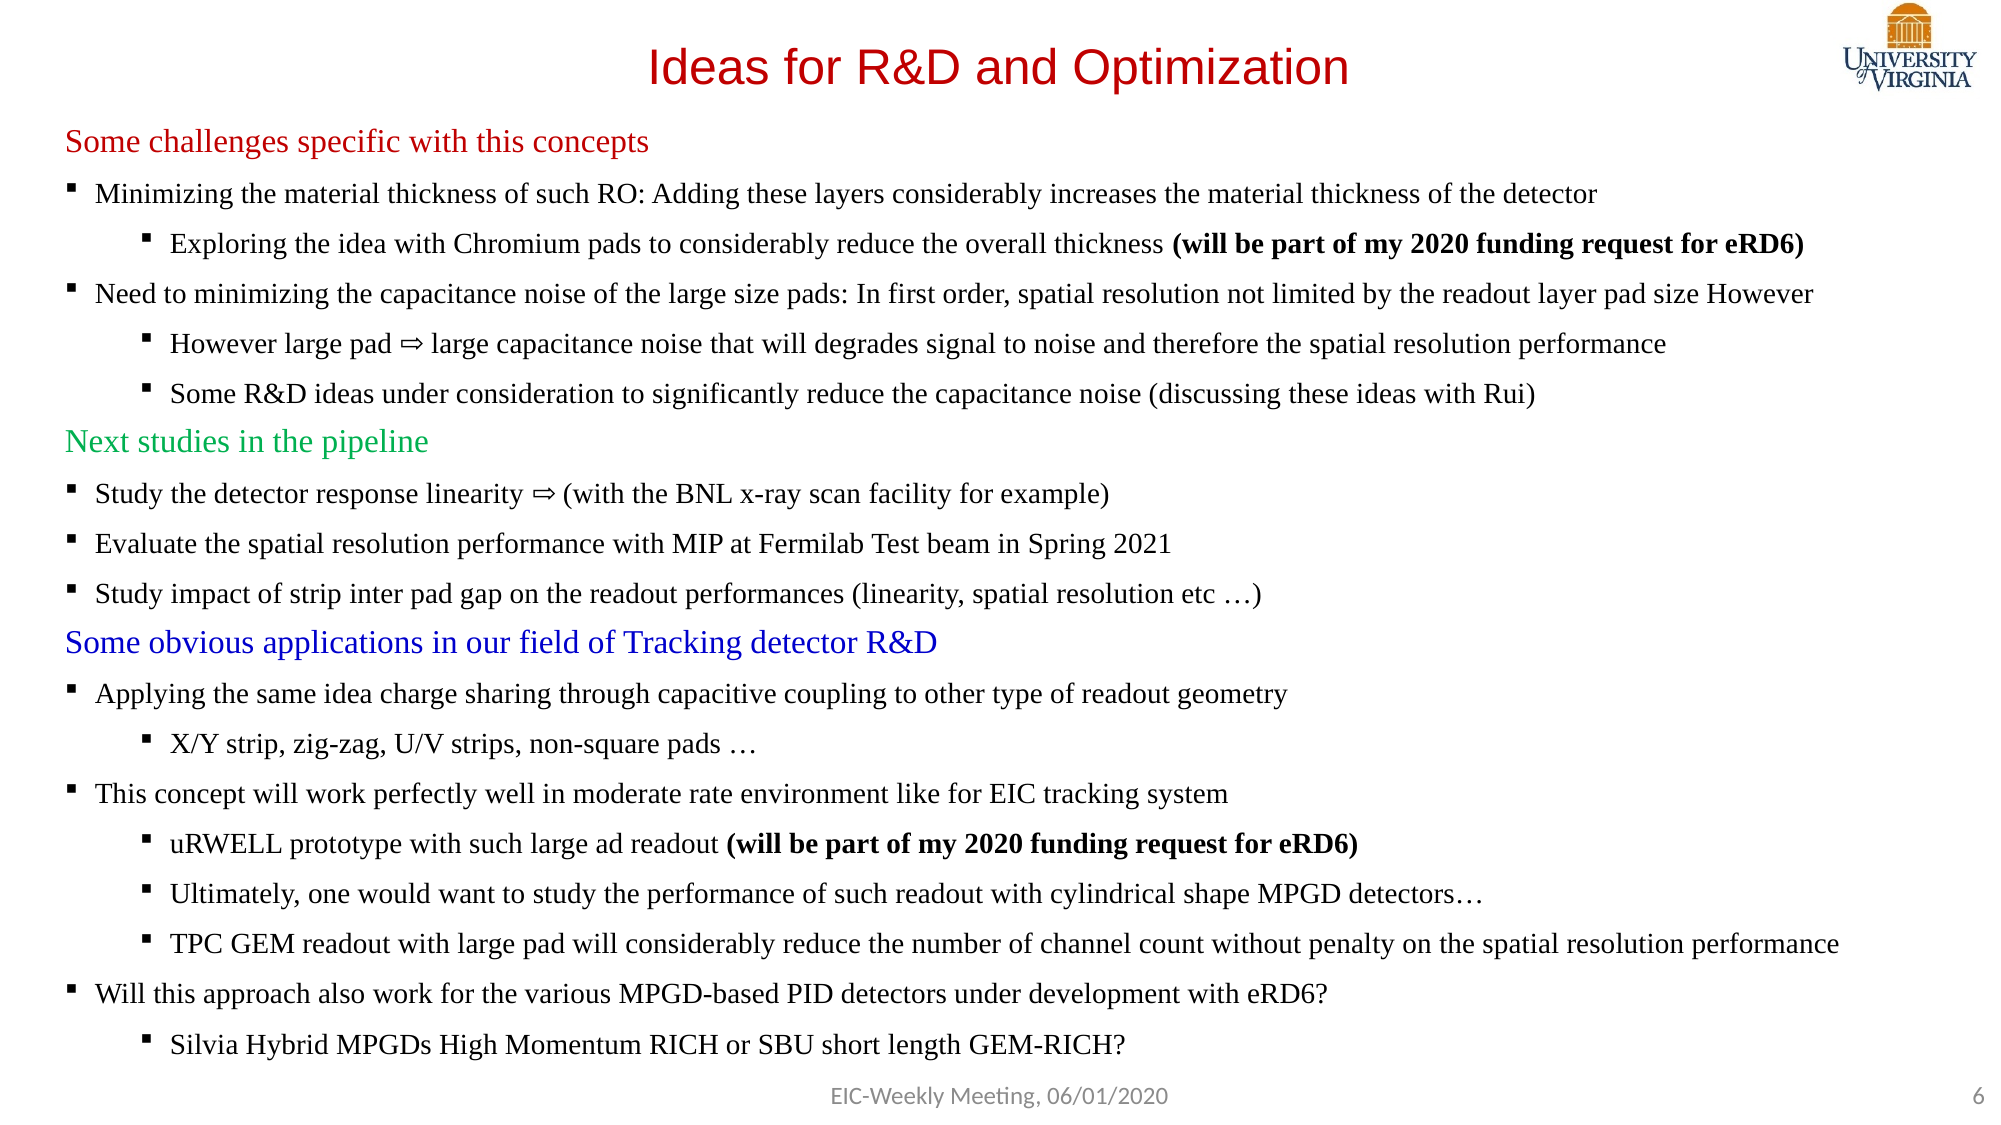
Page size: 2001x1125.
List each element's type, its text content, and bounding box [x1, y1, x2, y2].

text_box Ideas for R&D and Optimization [0, 0, 1998, 137]
slide_number 6 [1533, 1068, 2000, 1125]
footer EIC-Weekly Meeting, 06/01/2020 [683, 1068, 1317, 1125]
text_box Some challenges specific with this concepts Minimizing the material thickness of such RO: Adding these layers considerably increases the material thickness of the detector Exploring the idea with Chromium pads to considerably reduce the overall thickness (will be part of my 2020 funding request for eRD6) Need to minimizing the capacitance noise of the large size pads: In first order, spatial resolution not limited by the readout layer pad size However However large pad ⇨ large capacitance noise that will degrades signal to noise and therefore the spatial resolution performance Some R&D ideas under consideration to significantly reduce the capacitance noise (discussing these ideas with Rui) Next studies in the pipeline Study the detector response linearity ⇨ (with the BNL x-ray scan facility for example) Evaluate the spatial resolution performance with MIP at Fermilab Test beam in Spring 2021 Study impact of strip inter pad gap on the readout performances (linearity, spatial resolution etc …) Some obvious applications in our field of Tracking detector R&D Applying the same idea charge sharing through capacitive coupling to other type of readout geometry X/Y strip, zig-zag, U/V strips, non-square pads … This concept will work perfectly well in moderate rate environment like for EIC tracking system uRWELL prototype with such large ad readout (will be part of my 2020 funding request for eRD6) Ultimately, one would want to study the performance of such readout with cylindrical shape MPGD detectors… TPC GEM readout with large pad will considerably reduce the number of channel count without penalty on the spatial resolution performance Will this approach also work for the various MPGD-based PID detectors under development with eRD6? Silvia Hybrid MPGDs High Momentum RICH or SBU short length GEM-RICH? [49, 102, 2000, 1068]
